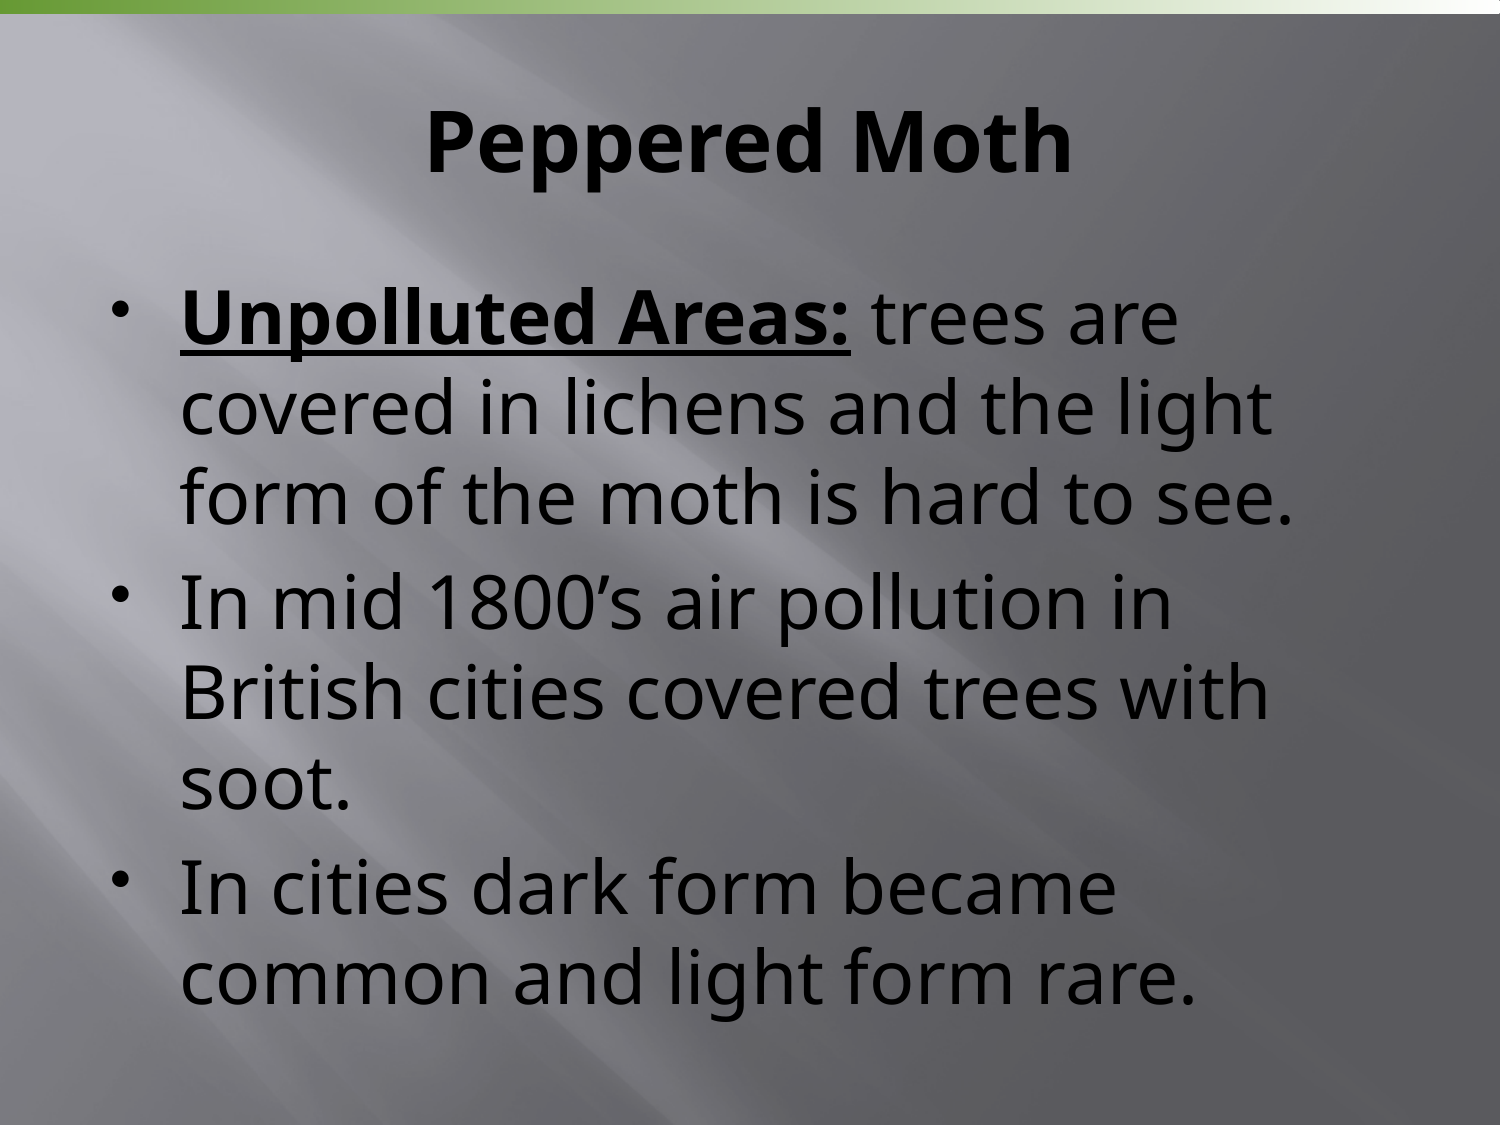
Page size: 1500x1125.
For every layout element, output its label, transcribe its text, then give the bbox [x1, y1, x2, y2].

title Peppered Moth [75, 45, 1425, 233]
list Unpolluted Areas: trees are covered in lichens and the light form of the moth is hard to see. In mid 1800’s air pollution in British cities covered trees with soot. In cities dark form became common and light form rare. [75, 262, 1425, 1035]
